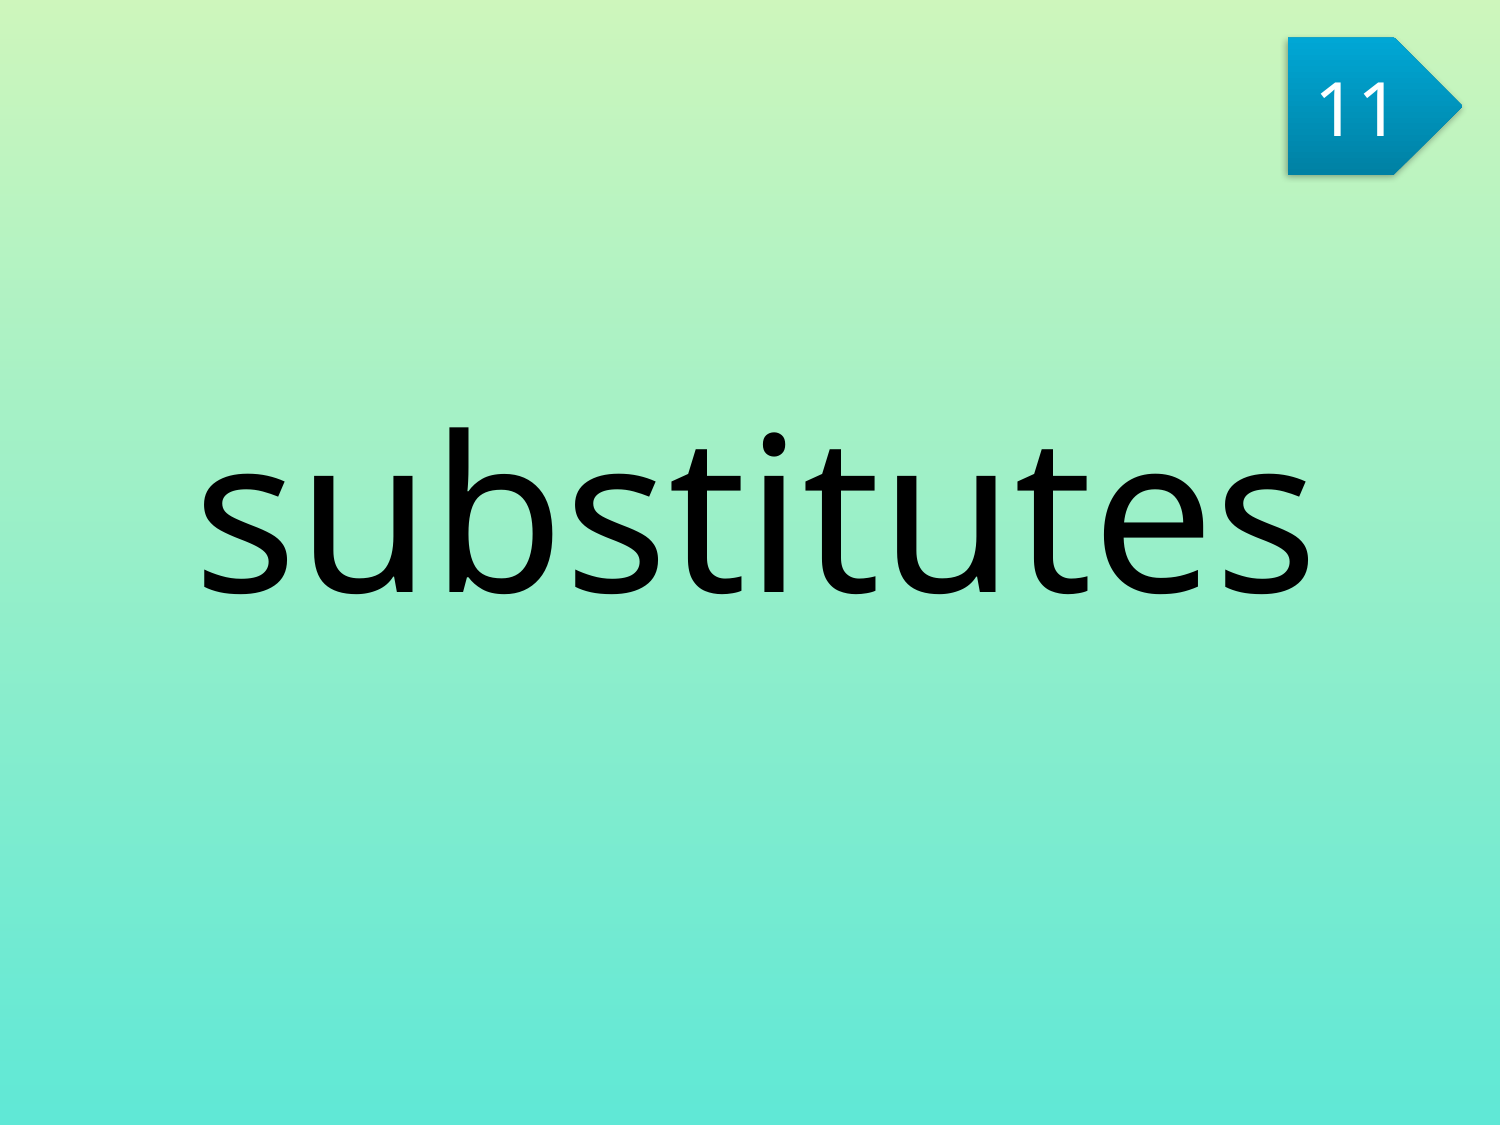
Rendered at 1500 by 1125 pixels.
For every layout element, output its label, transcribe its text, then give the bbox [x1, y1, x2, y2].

title substitutes [50, 412, 1463, 600]
text_box 11 [1287, 37, 1463, 175]
